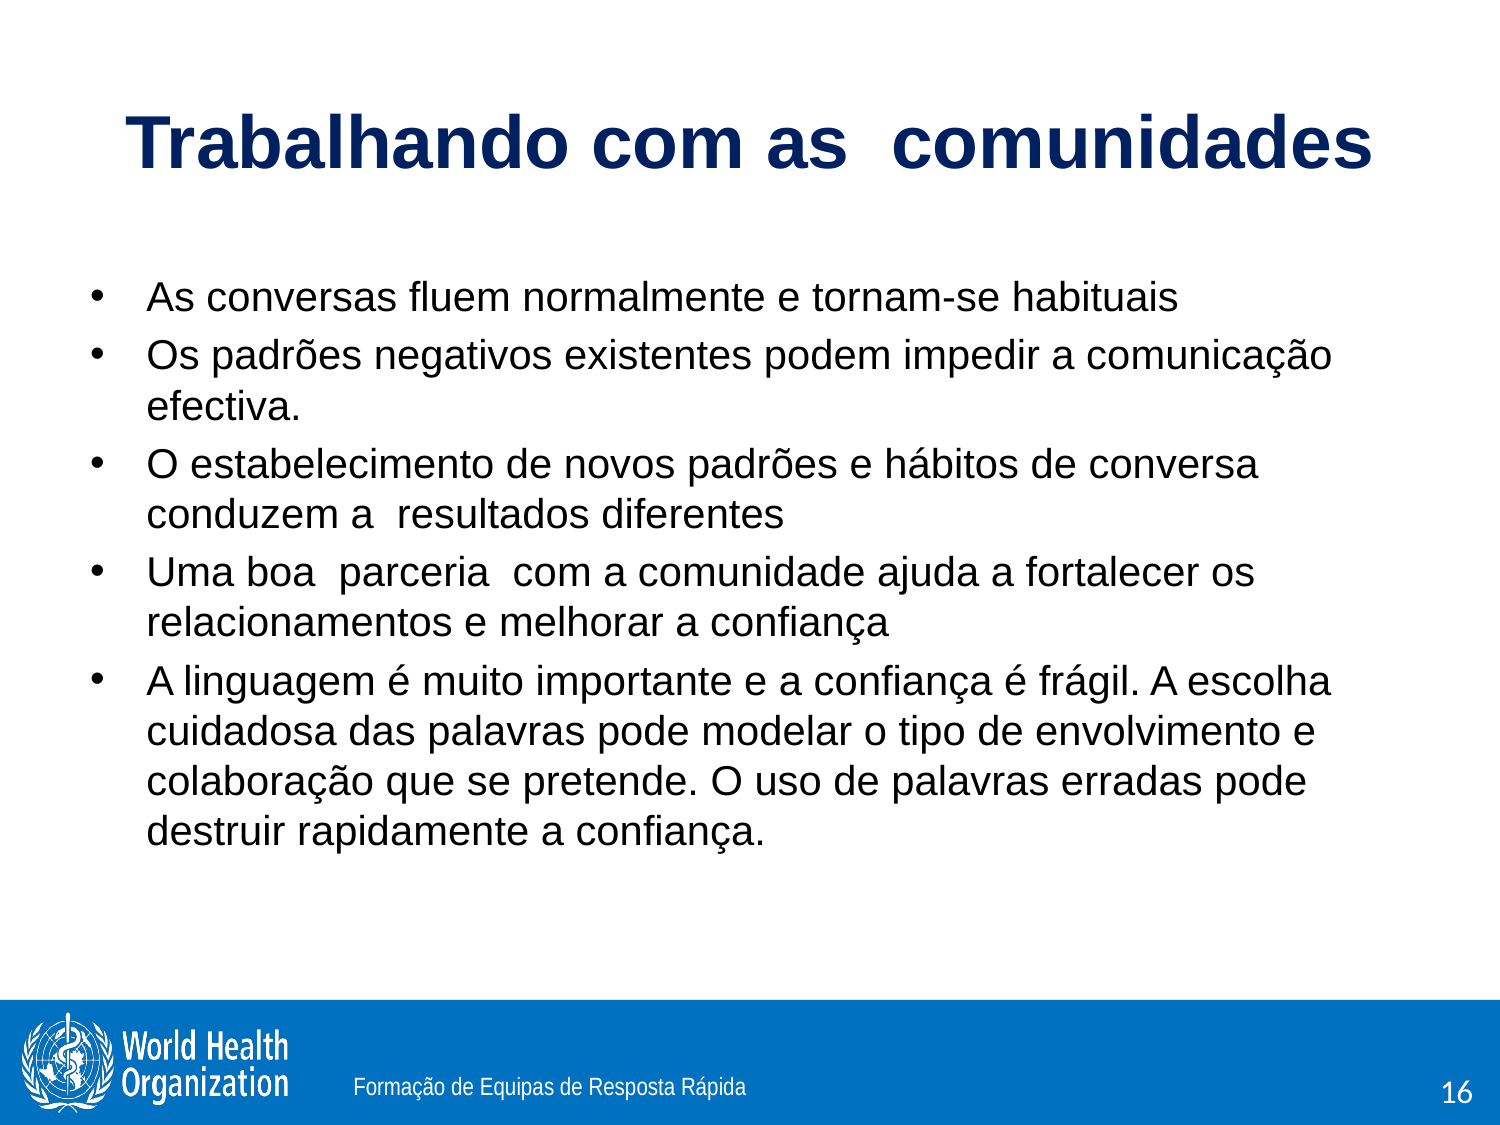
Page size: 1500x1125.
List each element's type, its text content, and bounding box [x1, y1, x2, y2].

list As conversas fluem normalmente e tornam-se habituais Os padrões negativos existentes podem impedir a comunicação efectiva. O estabelecimento de novos padrões e hábitos de conversa conduzem a resultados diferentes Uma boa parceria com a comunidade ajuda a fortalecer os relacionamentos e melhorar a confiança A linguagem é muito importante e a confiança é frágil. A escolha cuidadosa das palavras pode modelar o tipo de envolvimento e colaboração que se pretende. O uso de palavras erradas pode destruir rapidamente a confiança. [75, 262, 1425, 1005]
picture [21, 1012, 288, 1113]
title Trabalhando com as comunidades [75, 45, 1425, 233]
